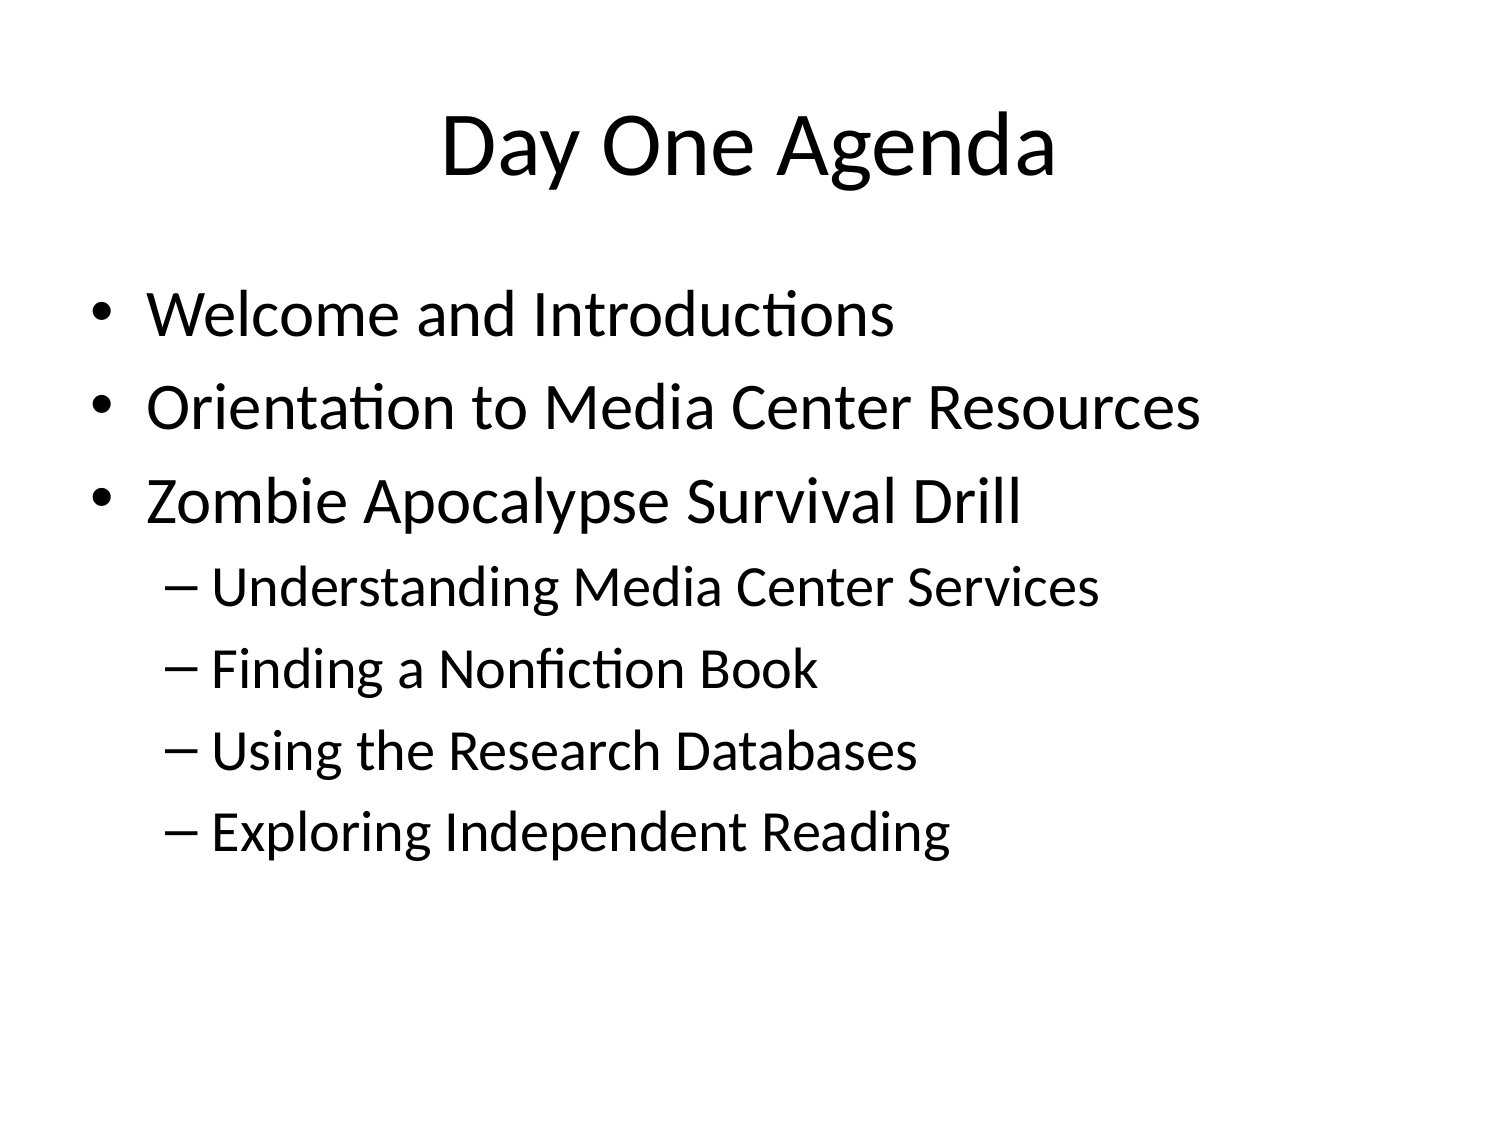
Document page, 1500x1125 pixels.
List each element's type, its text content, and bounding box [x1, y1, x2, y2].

list Welcome and Introductions Orientation to Media Center Resources Zombie Apocalypse Survival Drill Understanding Media Center Services Finding a Nonfiction Book Using the Research Databases Exploring Independent Reading [75, 262, 1425, 1005]
title Day One Agenda [75, 45, 1425, 233]
